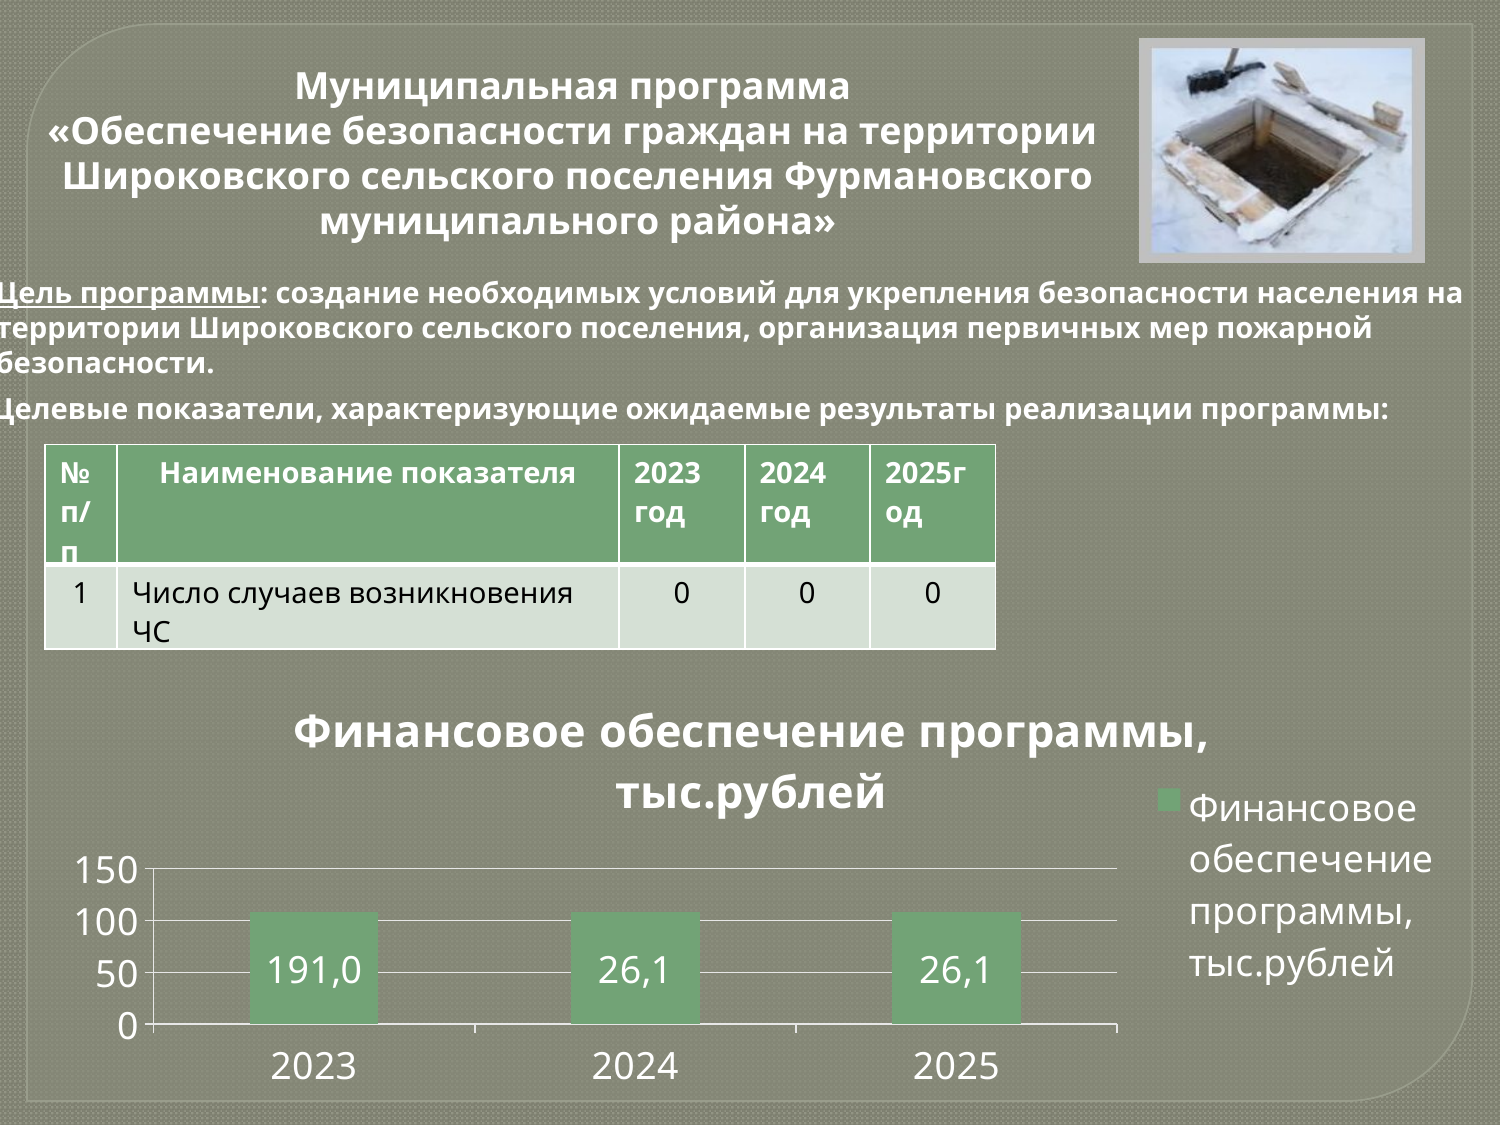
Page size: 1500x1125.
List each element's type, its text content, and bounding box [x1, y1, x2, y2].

table_cell Число случаев возникновения ЧС [118, 567, 618, 648]
table_header 2025год [871, 445, 995, 562]
text_box Муниципальная программа «Обеспечение безопасности граждан на территории Широковского сельского поселения Фурмановского муниципального района» [15, 54, 1132, 249]
table_header 2023 год [620, 445, 744, 562]
picture [1139, 38, 1425, 264]
table_header № п/п [46, 445, 116, 562]
table_cell 1 [46, 567, 116, 648]
table_cell 0 [620, 567, 744, 648]
table_header 2024 год [746, 445, 869, 562]
text_box Целевые показатели, характеризующие ожидаемые результаты реализации программы: [0, 383, 1405, 433]
text_box Цель программы: создание необходимых условий для укрепления безопасности населения на территории Широковского сельского поселения, организация первичных мер пожарной безопасности. [0, 267, 1487, 432]
table_header Наименование показателя [118, 445, 618, 562]
chart [44, 668, 1459, 1100]
table_cell 0 [746, 567, 869, 648]
table_cell 0 [871, 567, 995, 648]
